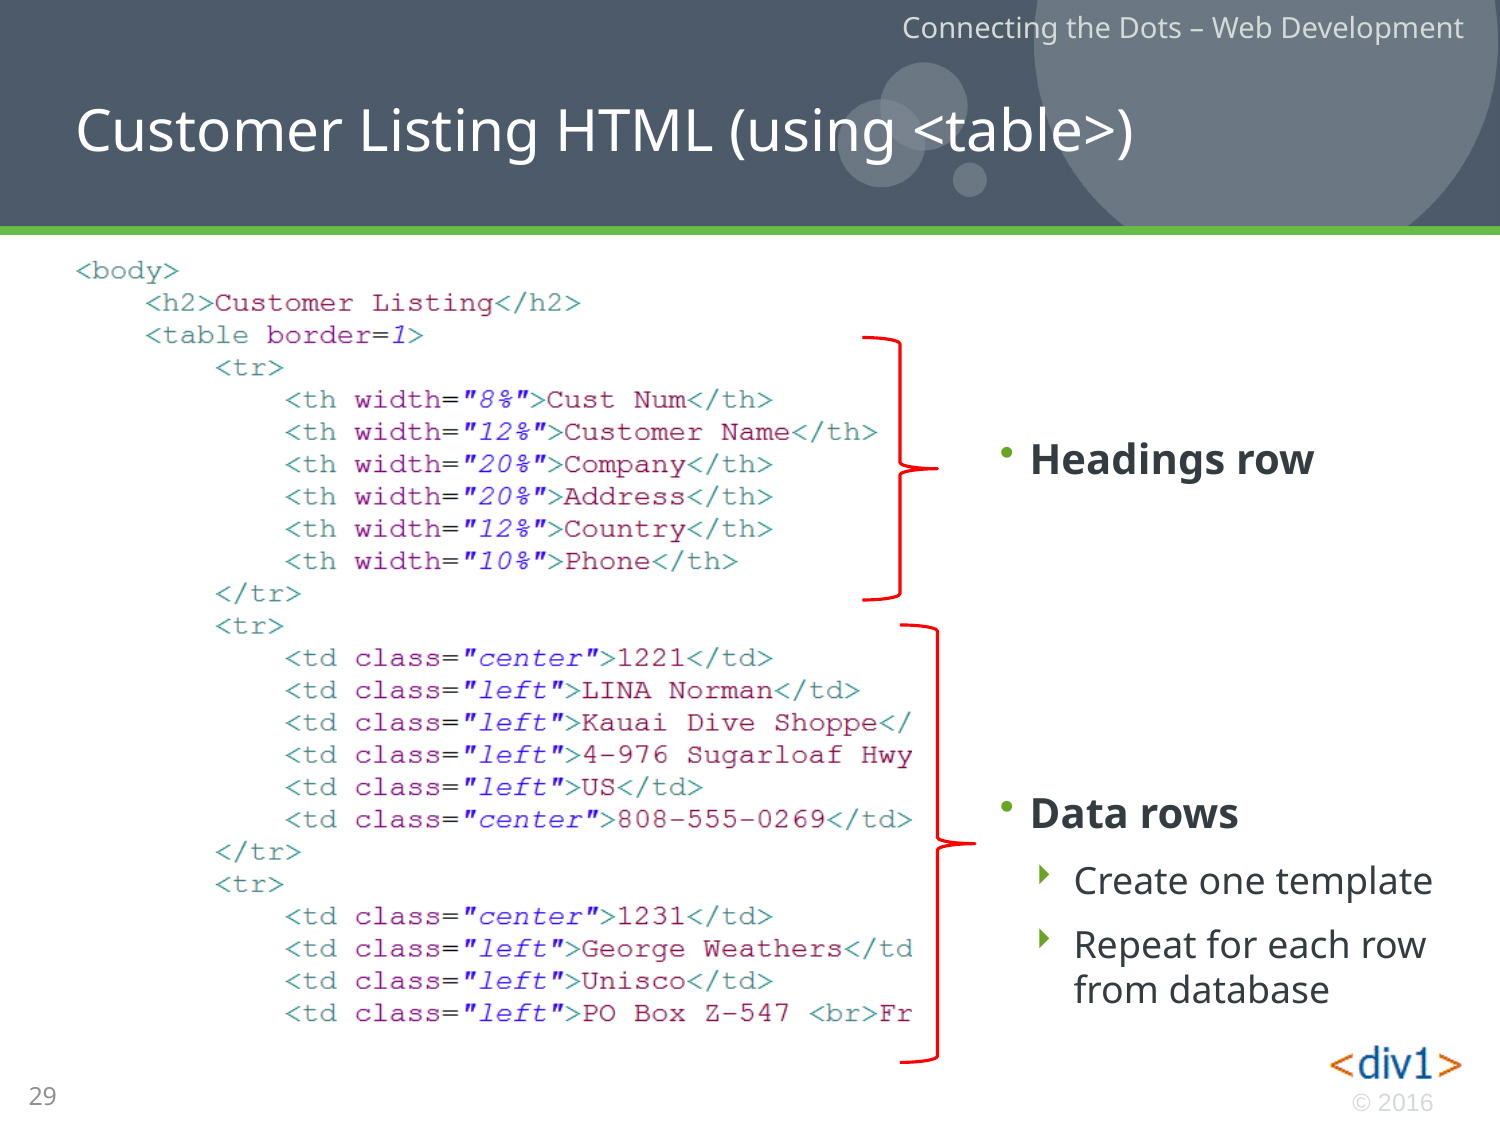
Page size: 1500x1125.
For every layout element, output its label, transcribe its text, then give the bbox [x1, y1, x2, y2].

picture [0, 0, 1500, 235]
picture [74, 249, 912, 1028]
title Customer Listing HTML (using <table>) [74, 49, 1426, 171]
picture [1325, 1030, 1468, 1098]
text_box [899, 624, 976, 1064]
text_box [916, 466, 939, 471]
list Headings row Data rows Create one template Repeat for each row from database [999, 424, 1465, 1026]
